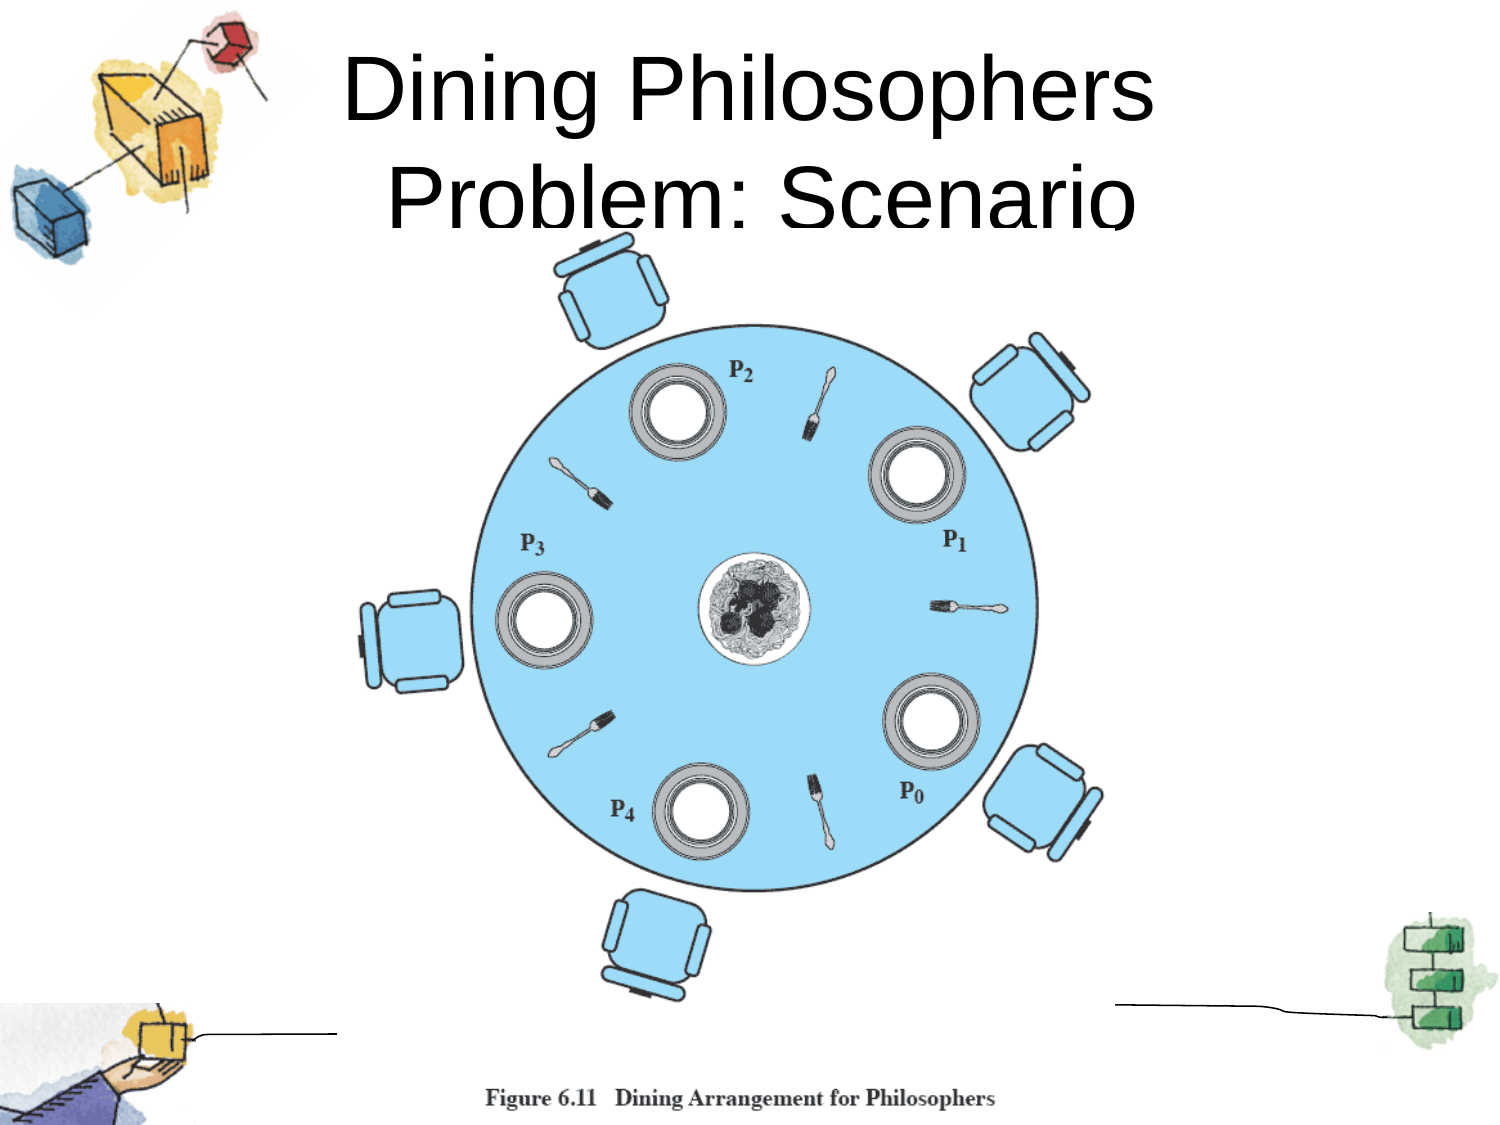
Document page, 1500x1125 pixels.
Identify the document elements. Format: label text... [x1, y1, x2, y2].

picture [0, 1003, 196, 1125]
picture [114, 0, 274, 44]
picture [1382, 912, 1500, 1050]
title Dining Philosophers Problem: Scenario [74, 44, 1426, 233]
picture [0, 85, 167, 316]
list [337, 228, 1115, 1125]
